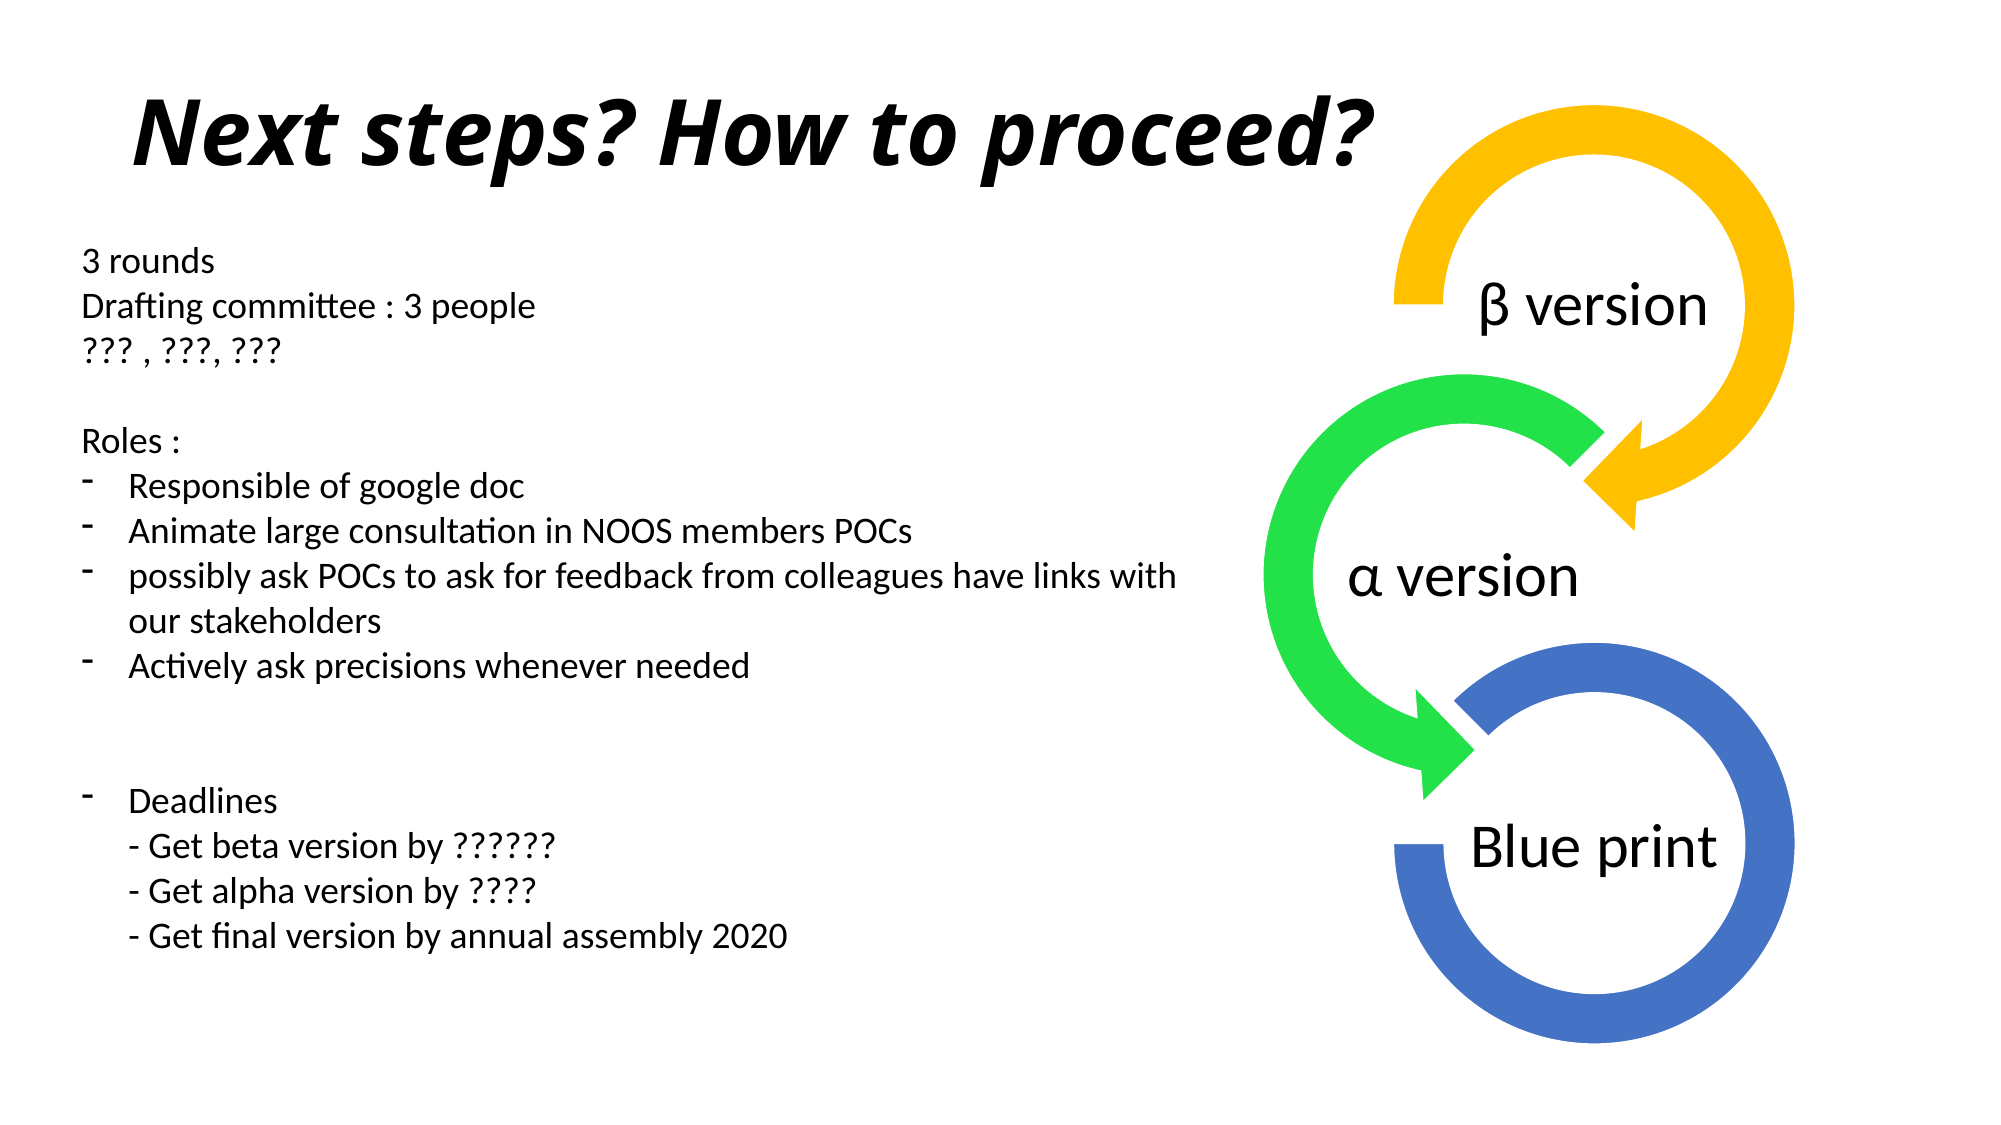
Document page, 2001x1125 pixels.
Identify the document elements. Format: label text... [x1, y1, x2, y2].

text_box 3 rounds Drafting committee : 3 people ??? , ???, ??? Roles : Responsible of google doc Animate large consultation in NOOS members POCs possibly ask POCs to ask for feedback from colleagues have links with our stakeholders Actively ask precisions whenever needed Deadlines - Get beta version by ?????? - Get alpha version by ???? - Get final version by annual assembly 2020 [66, 228, 605, 1009]
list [605, 71, 2000, 1045]
title Next steps? How to proceed? [116, 27, 1842, 228]
